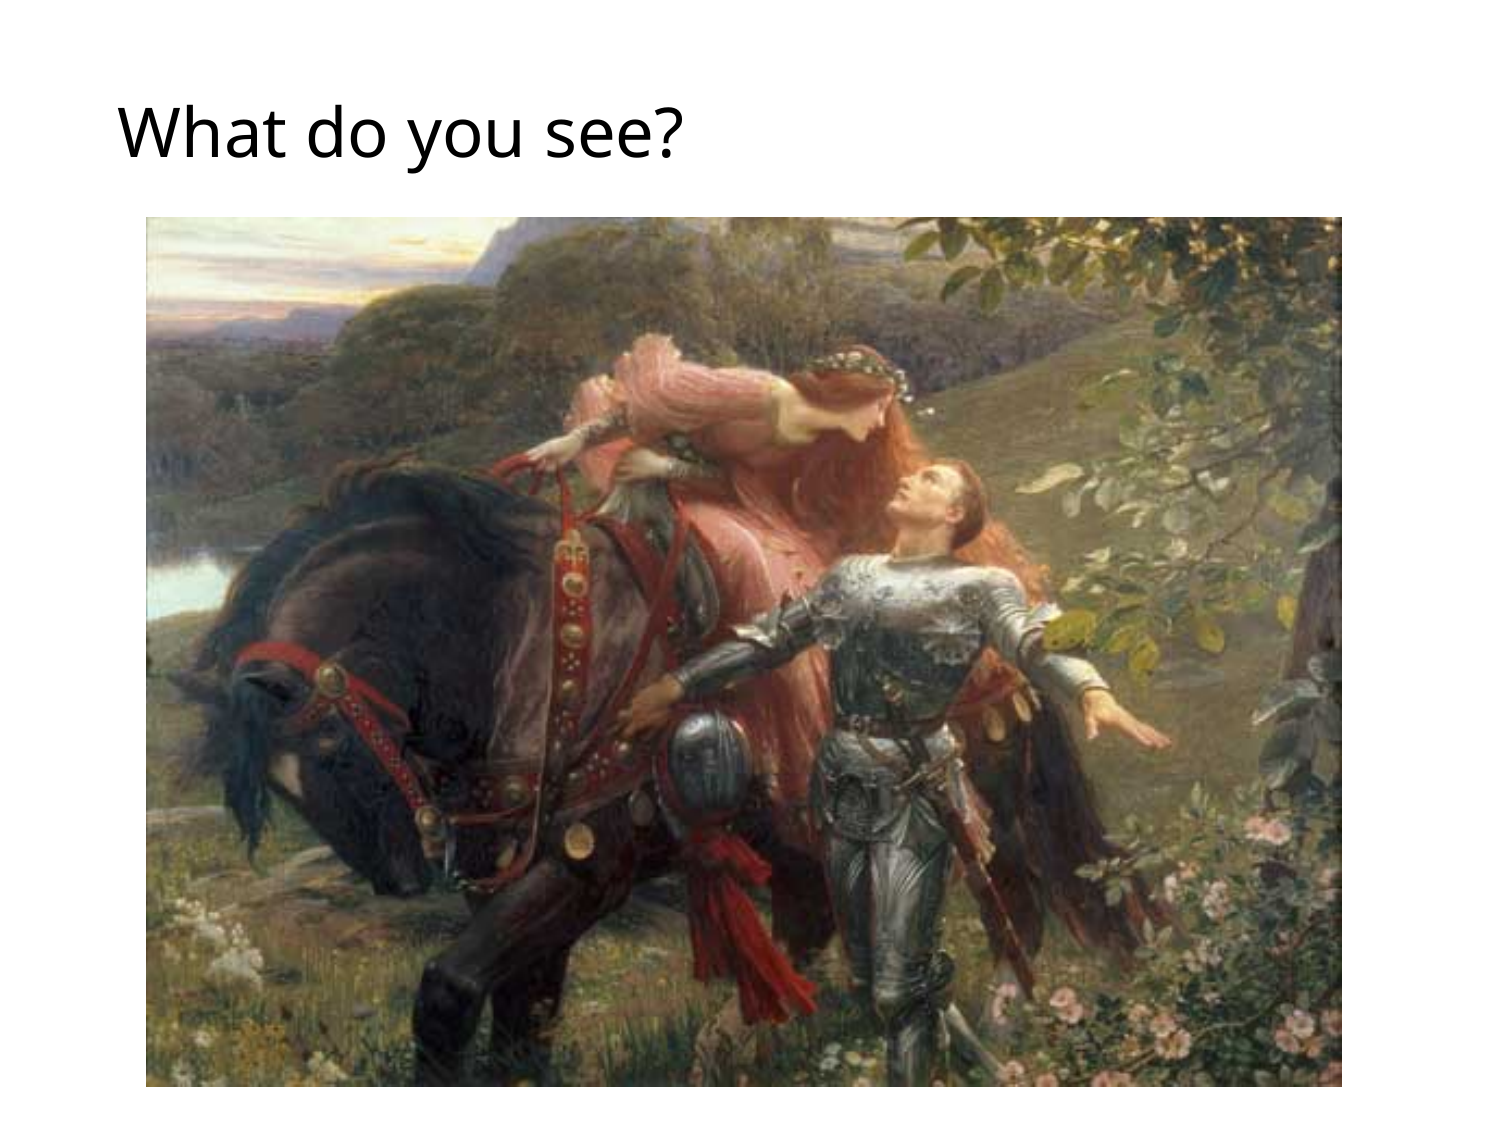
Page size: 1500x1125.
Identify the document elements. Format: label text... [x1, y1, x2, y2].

title What do you see? [102, 26, 1397, 245]
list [146, 217, 1342, 1087]
